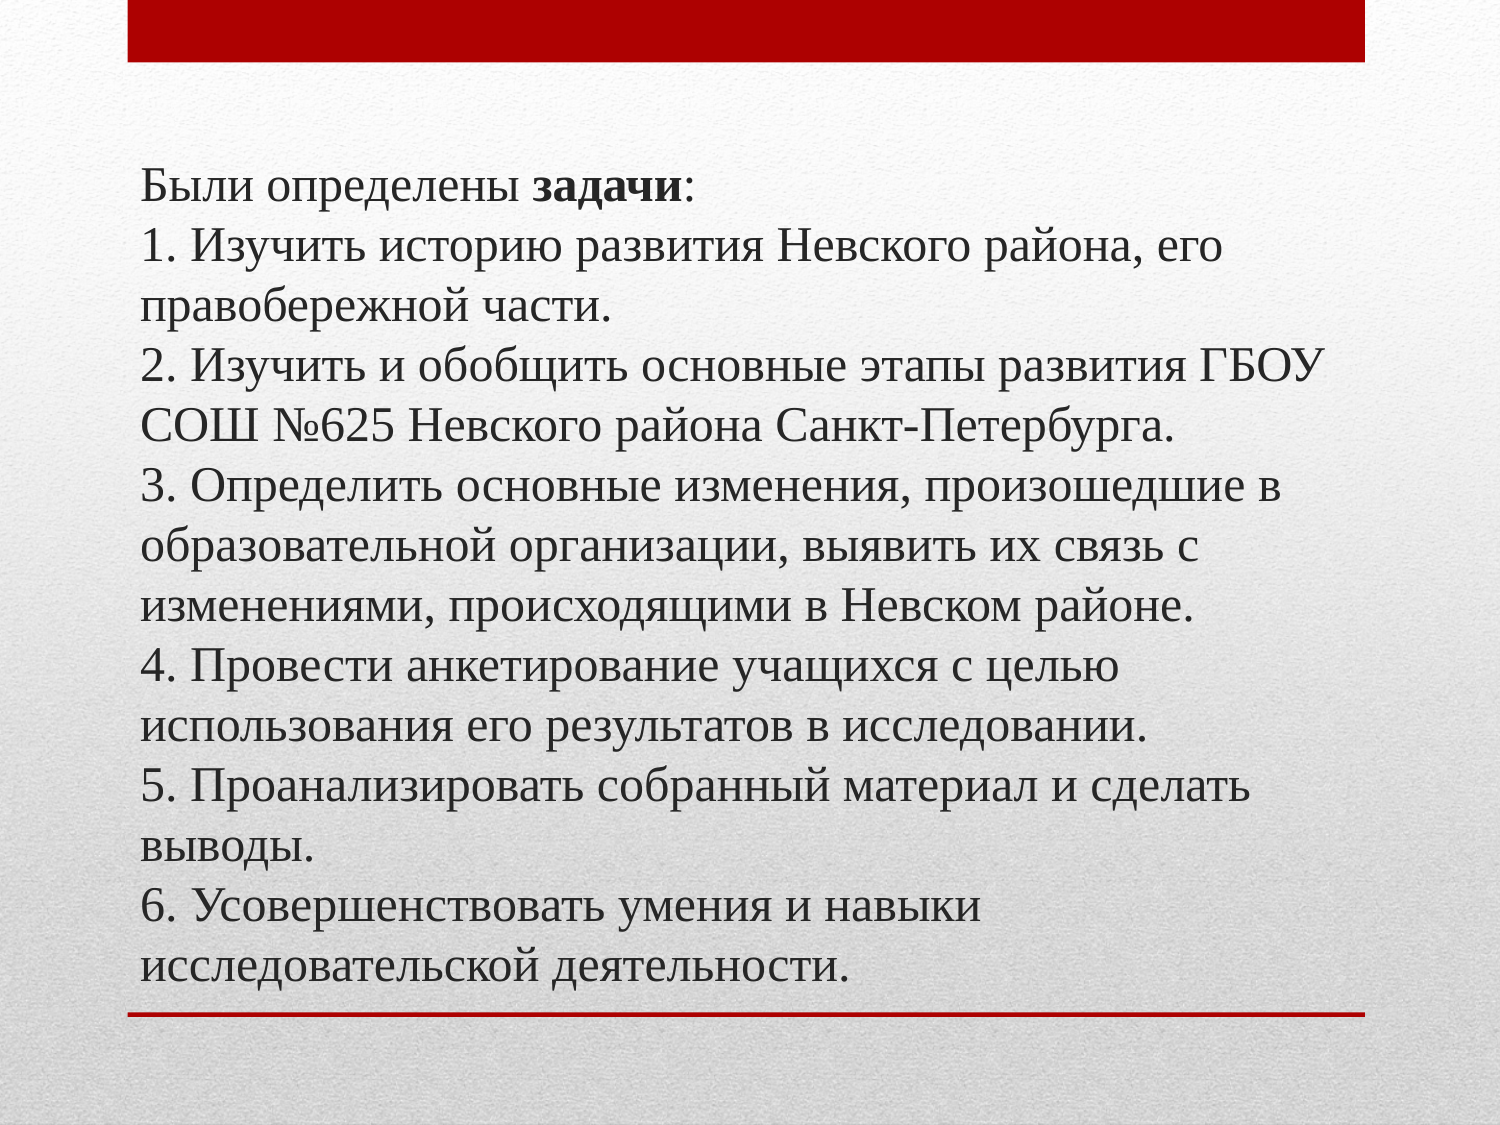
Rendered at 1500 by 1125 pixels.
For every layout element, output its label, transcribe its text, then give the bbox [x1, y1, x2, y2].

title Были определены задачи: 1. Изучить историю развития Невского района, его правобережной части. 2. Изучить и обобщить основные этапы развития ГБОУ СОШ №625 Невского района Санкт-Петербурга. 3. Определить основные изменения, произошедшие в образовательной организации, выявить их связь с изменениями, происходящими в Невском районе. 4. Провести анкетирование учащихся с целью использования его результатов в исследовании. 5. Проанализировать собранный материал и сделать выводы. 6. Усовершенствовать умения и навыки исследовательской деятельности. [125, 101, 1365, 1059]
